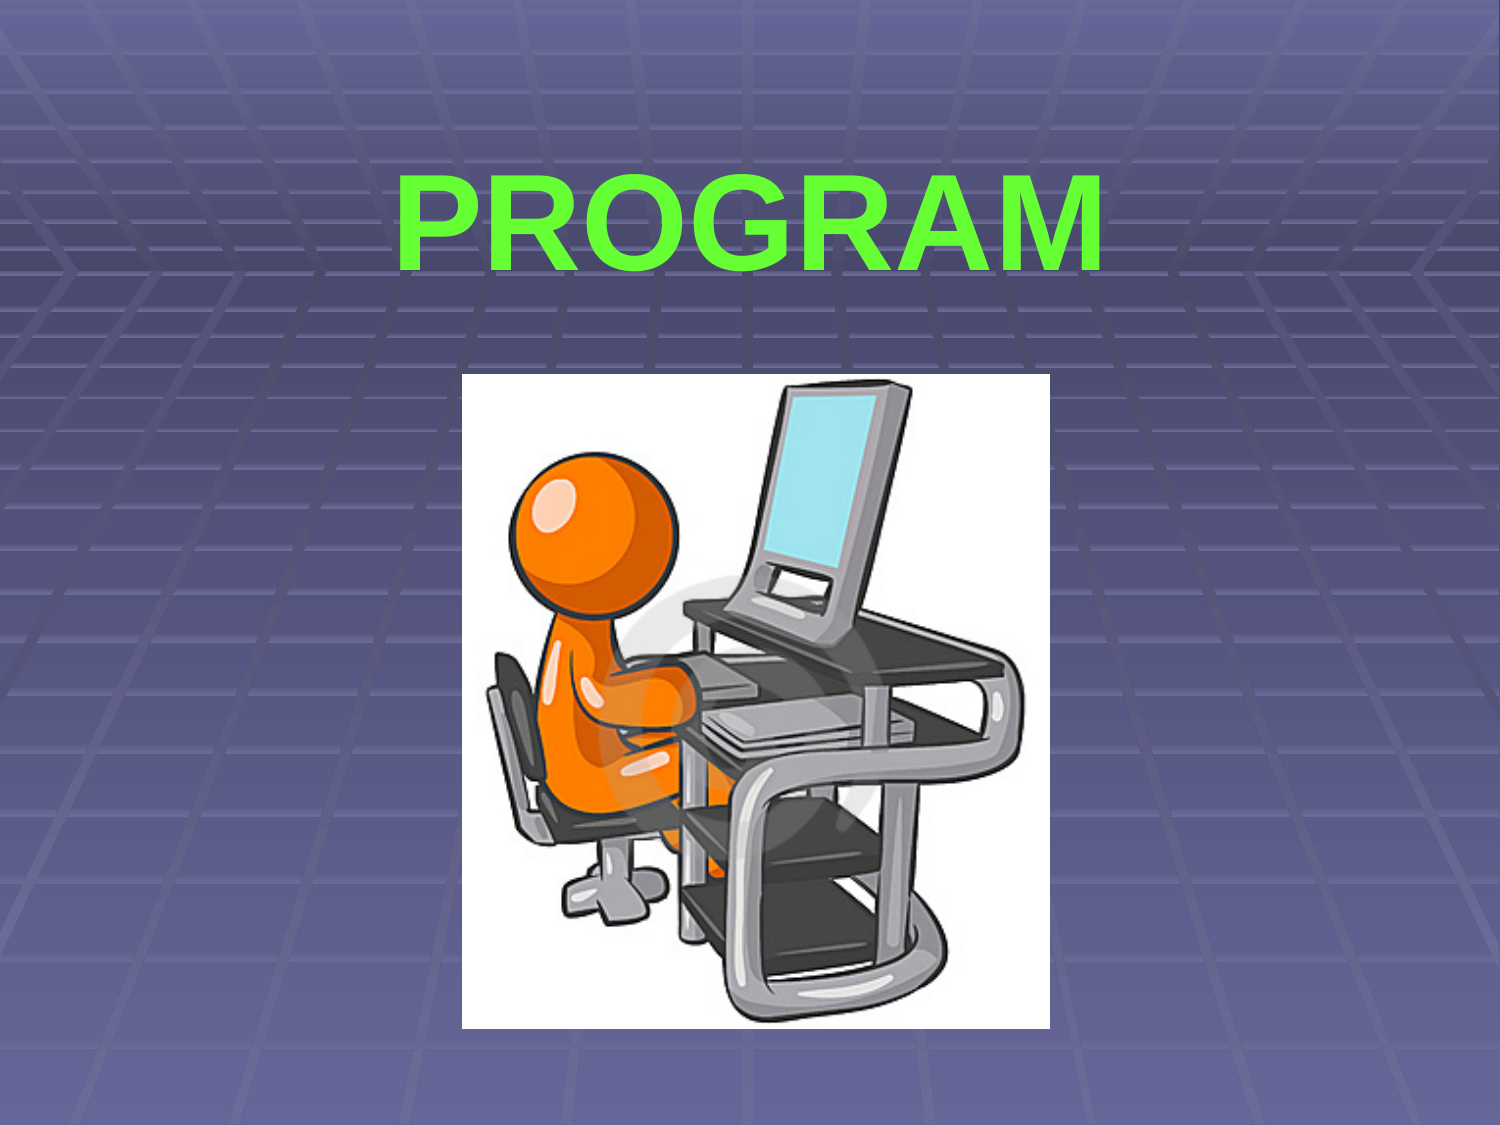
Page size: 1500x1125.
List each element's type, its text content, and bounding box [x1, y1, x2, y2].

title PROGRAM [112, 124, 1388, 349]
picture [462, 374, 1051, 1030]
